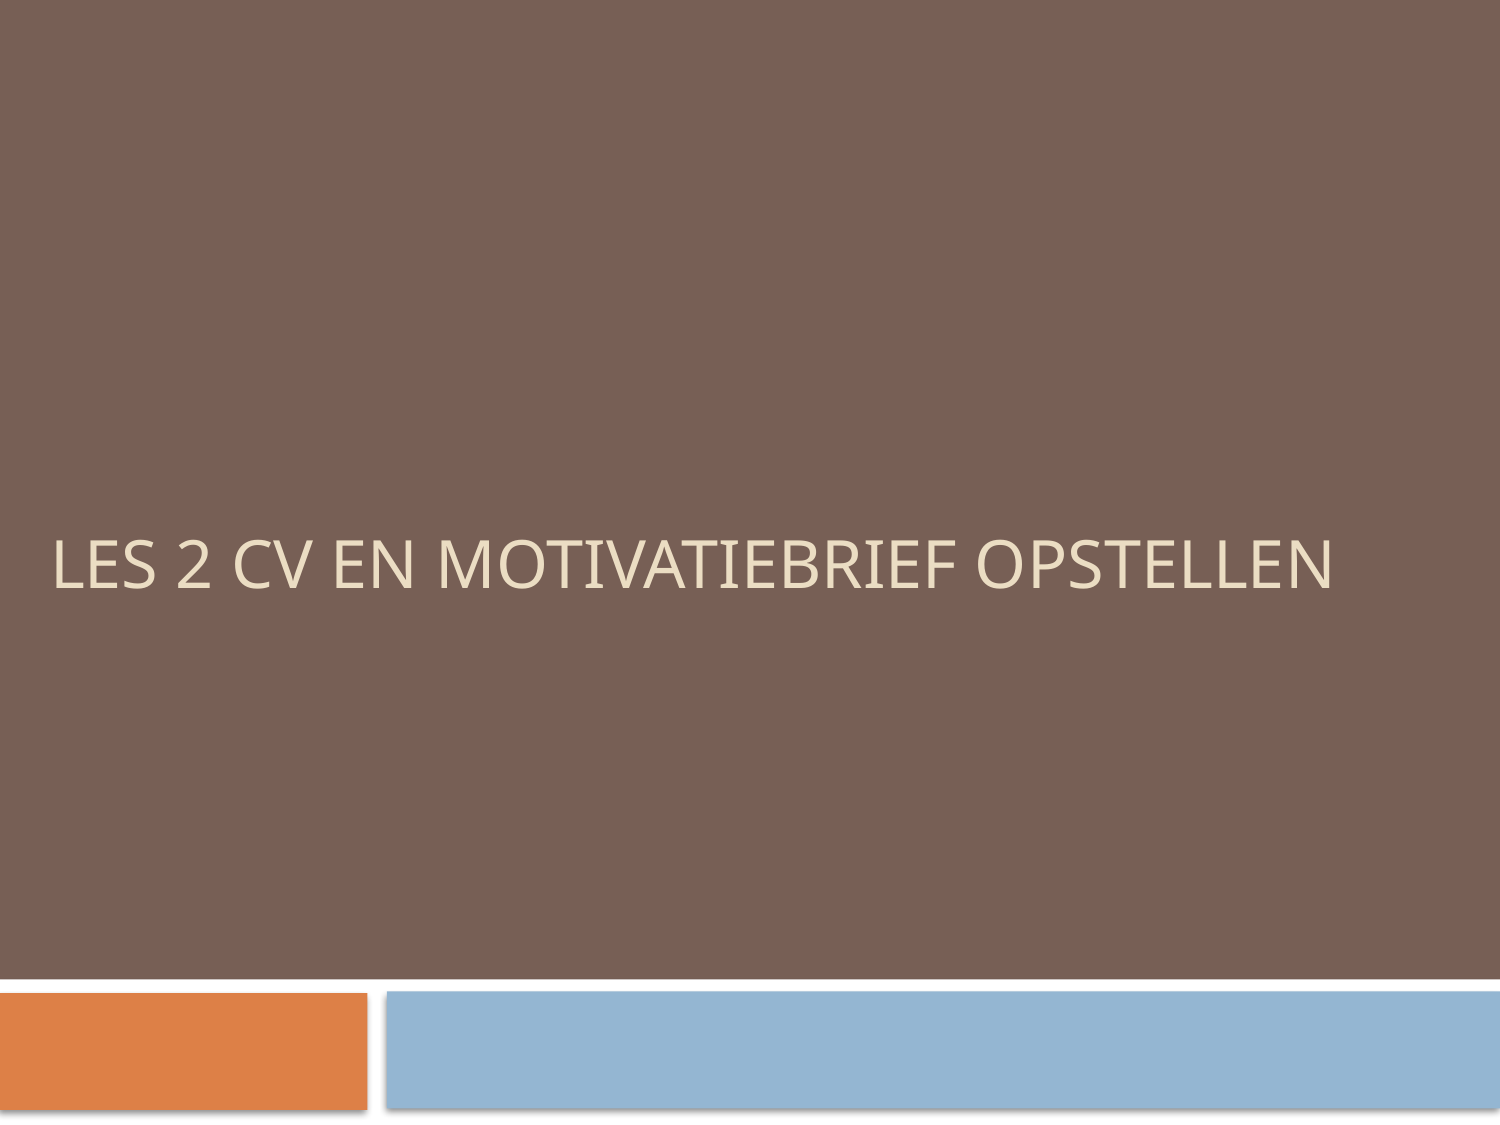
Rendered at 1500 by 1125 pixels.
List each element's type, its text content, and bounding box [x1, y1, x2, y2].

title LES 2 CV EN MOTIVATIEBRIEF OPSTELLEN [35, 492, 1450, 610]
